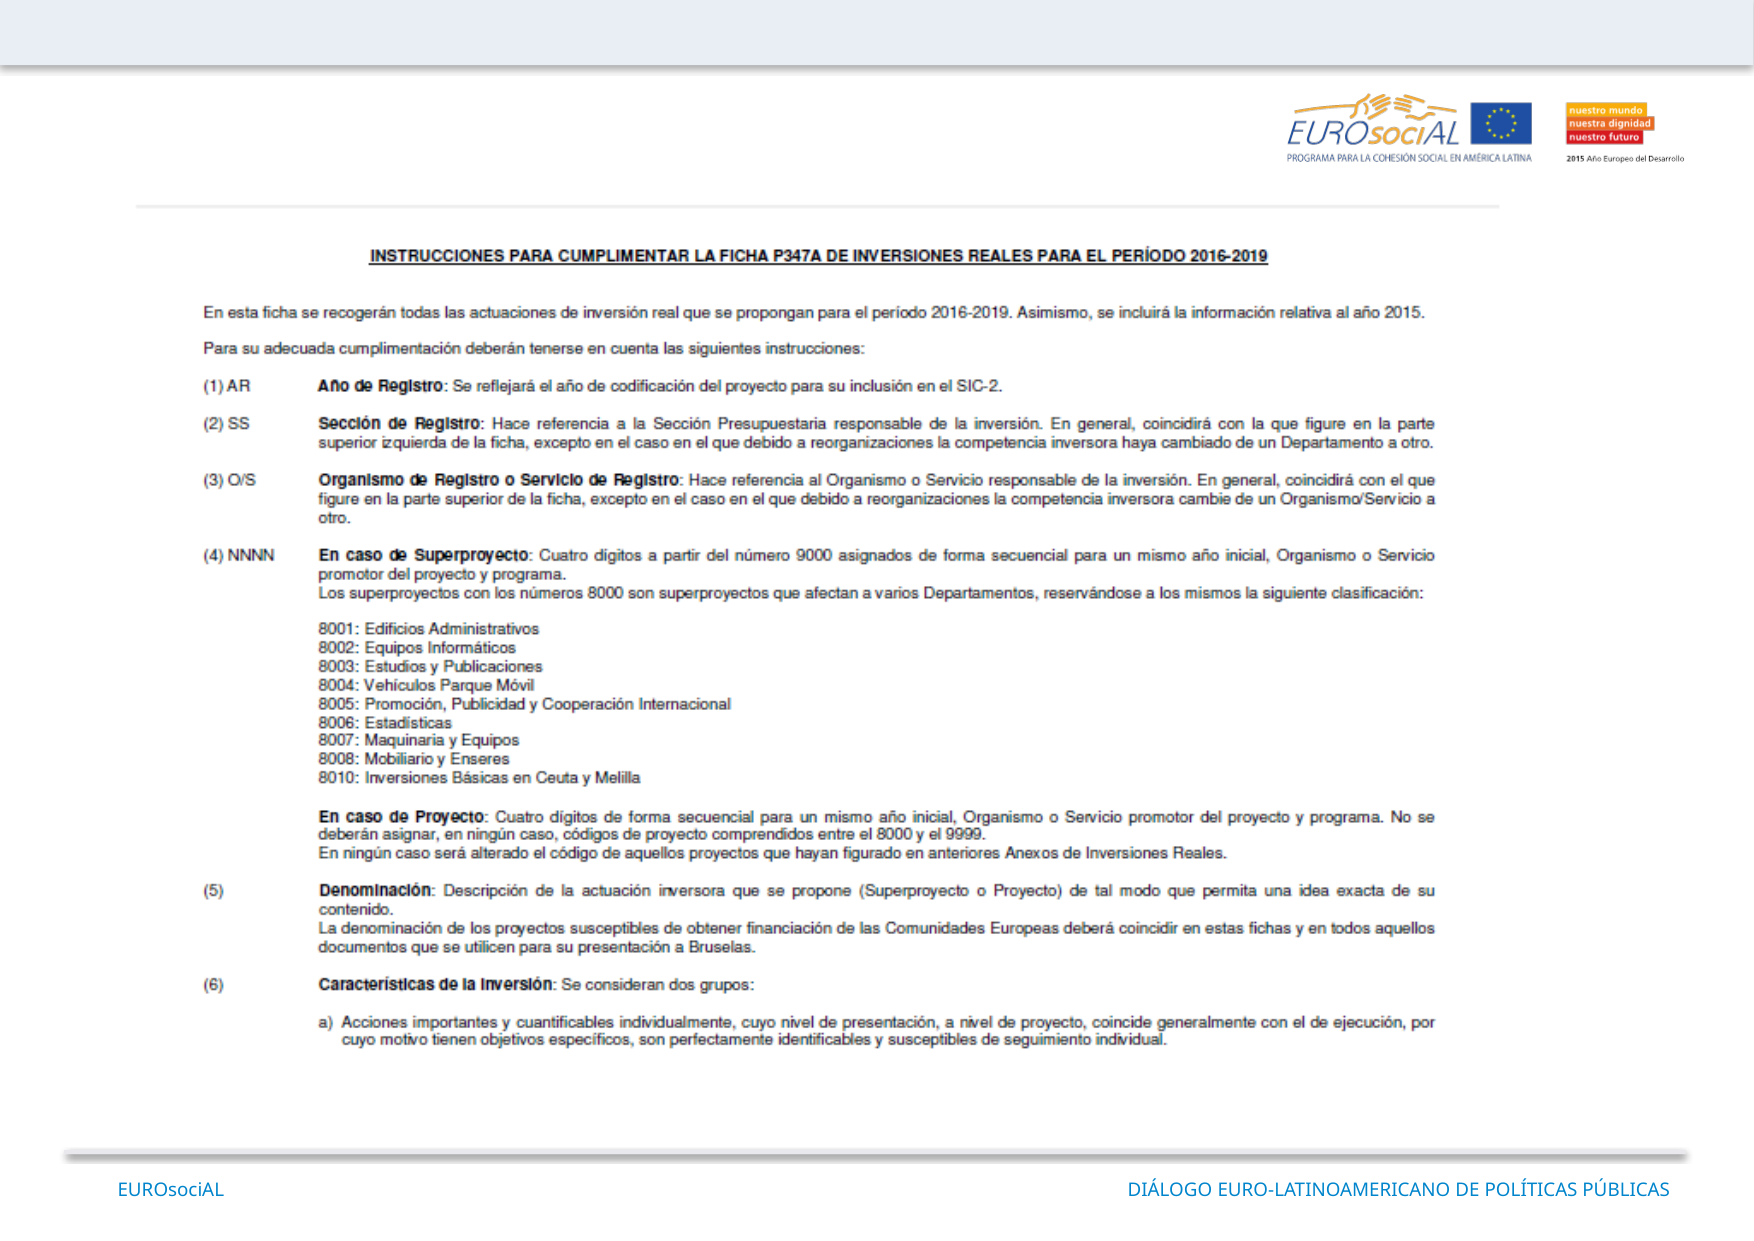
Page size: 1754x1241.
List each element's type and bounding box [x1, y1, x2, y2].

picture [133, 202, 1503, 1117]
picture [1278, 88, 1692, 173]
